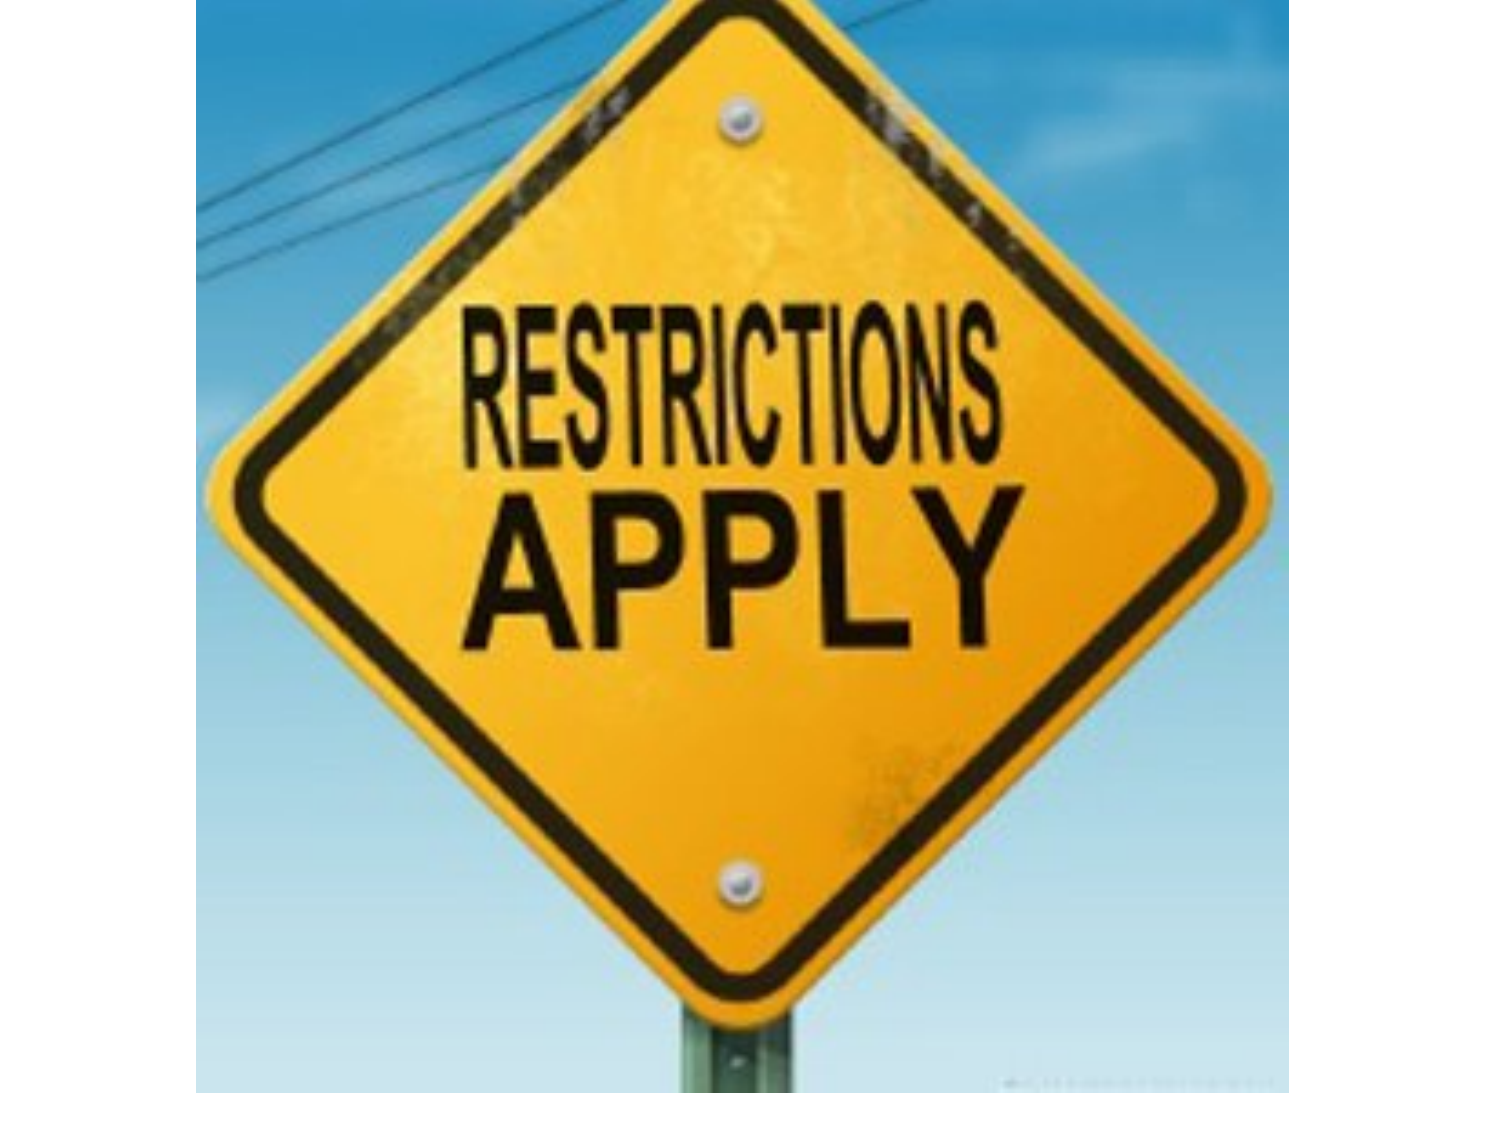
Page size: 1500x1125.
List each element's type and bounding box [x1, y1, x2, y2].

picture [196, 0, 1290, 1093]
